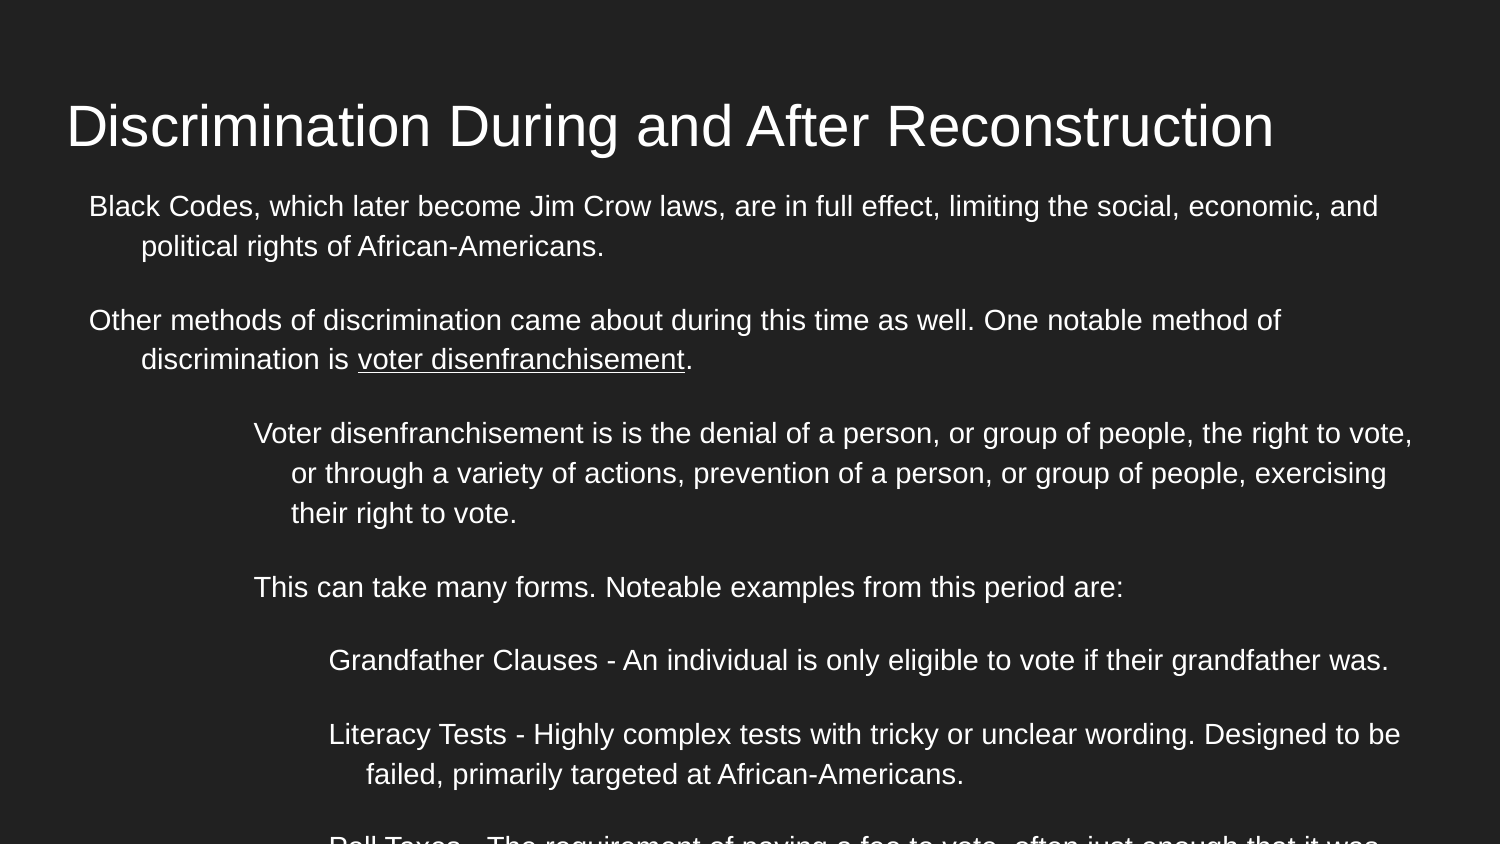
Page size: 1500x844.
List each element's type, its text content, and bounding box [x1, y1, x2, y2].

title Discrimination During and After Reconstruction [51, 72, 1449, 166]
list Black Codes, which later become Jim Crow laws, are in full effect, limiting the social, economic, and political rights of African-Americans. Other methods of discrimination came about during this time as well. One notable method of discrimination is voter disenfranchisement. Voter disenfranchisement is is the denial of a person, or group of people, the right to vote, or through a variety of actions, prevention of a person, or group of people, exercising their right to vote. This can take many forms. Noteable examples from this period are: Grandfather Clauses - An individual is only eligible to vote if their grandfather was. Literacy Tests - Highly complex tests with tricky or unclear wording. Designed to be failed, primarily targeted at African-Americans. Poll Taxes - The requirement of paying a fee to vote, often just enough that it was more than poor laborers could afford. Collectively this period utilized both formal and informal means to deny African-Americans the ability to exercise their political rights. [51, 166, 1449, 728]
